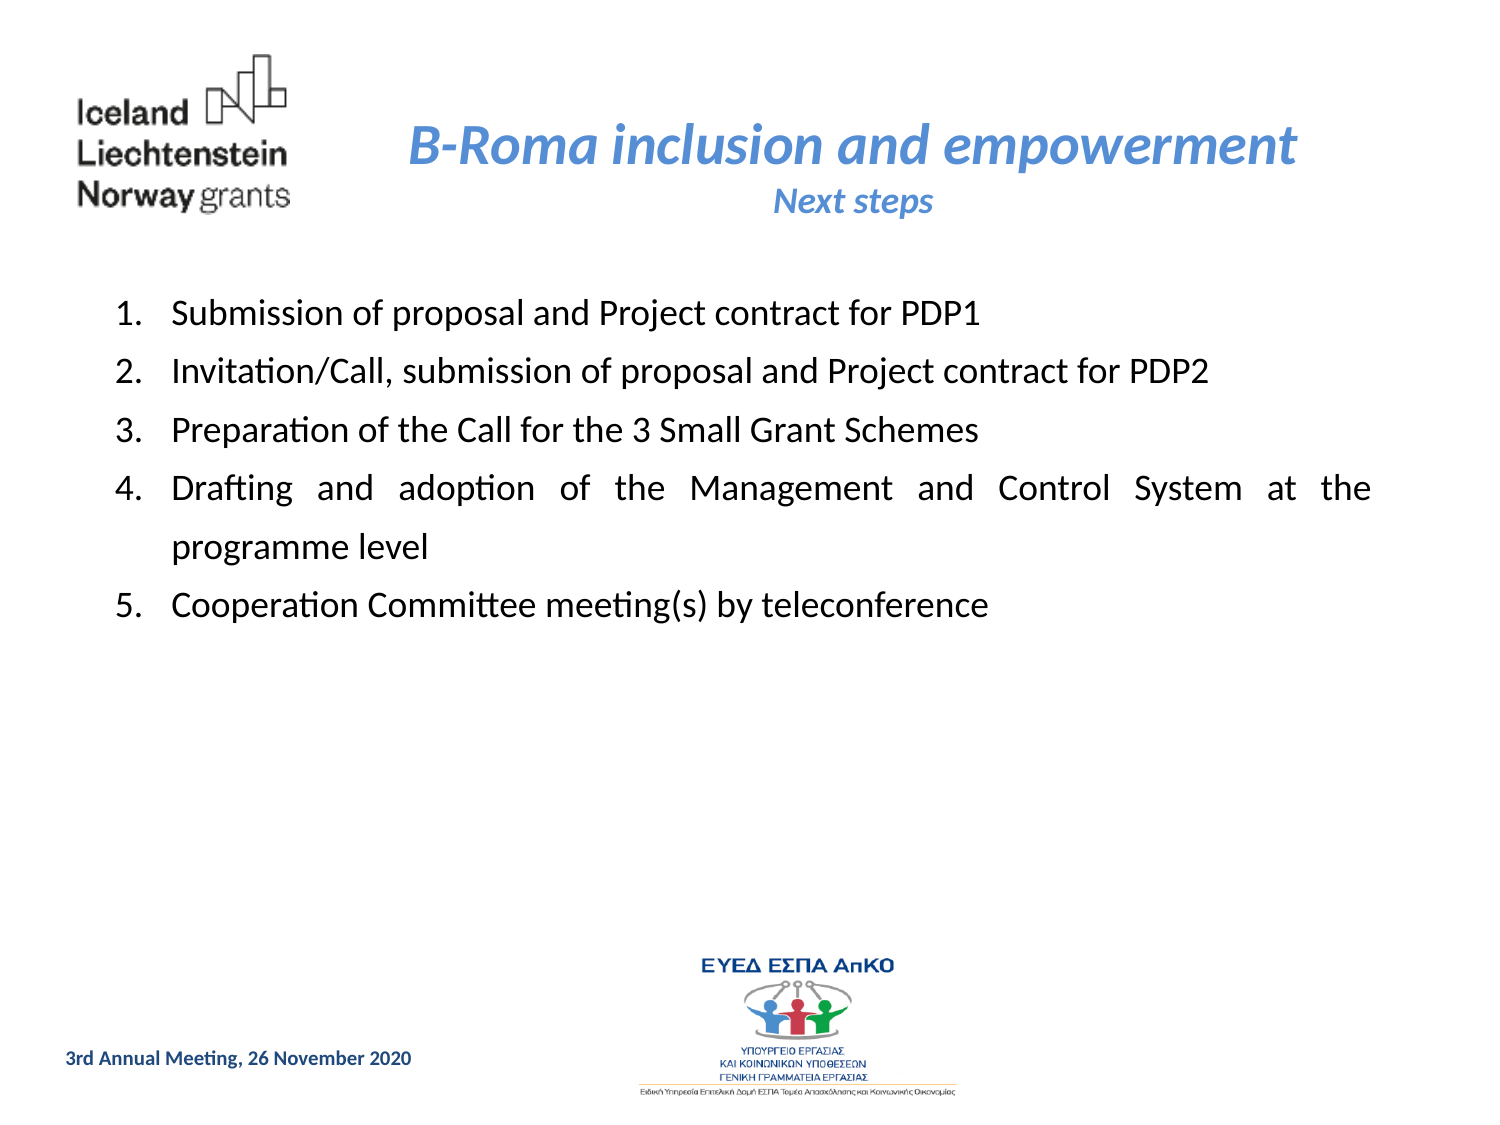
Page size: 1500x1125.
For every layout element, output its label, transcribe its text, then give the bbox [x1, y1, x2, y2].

text_box 3rd Annual Meeting, 26 November 2020 [41, 1037, 432, 1078]
picture [631, 948, 963, 1101]
text_box B-Roma inclusion and empowerment Next steps [293, 98, 1418, 215]
picture [76, 54, 290, 216]
text_box Submission of proposal and Project contract for PDP1 Invitation/Call, submission of proposal and Project contract for PDP2 Preparation of the Call for the 3 Small Grant Schemes Drafting and adoption of the Management and Control System at the programme level Cooperation Committee meeting(s) by teleconference [100, 267, 1388, 633]
